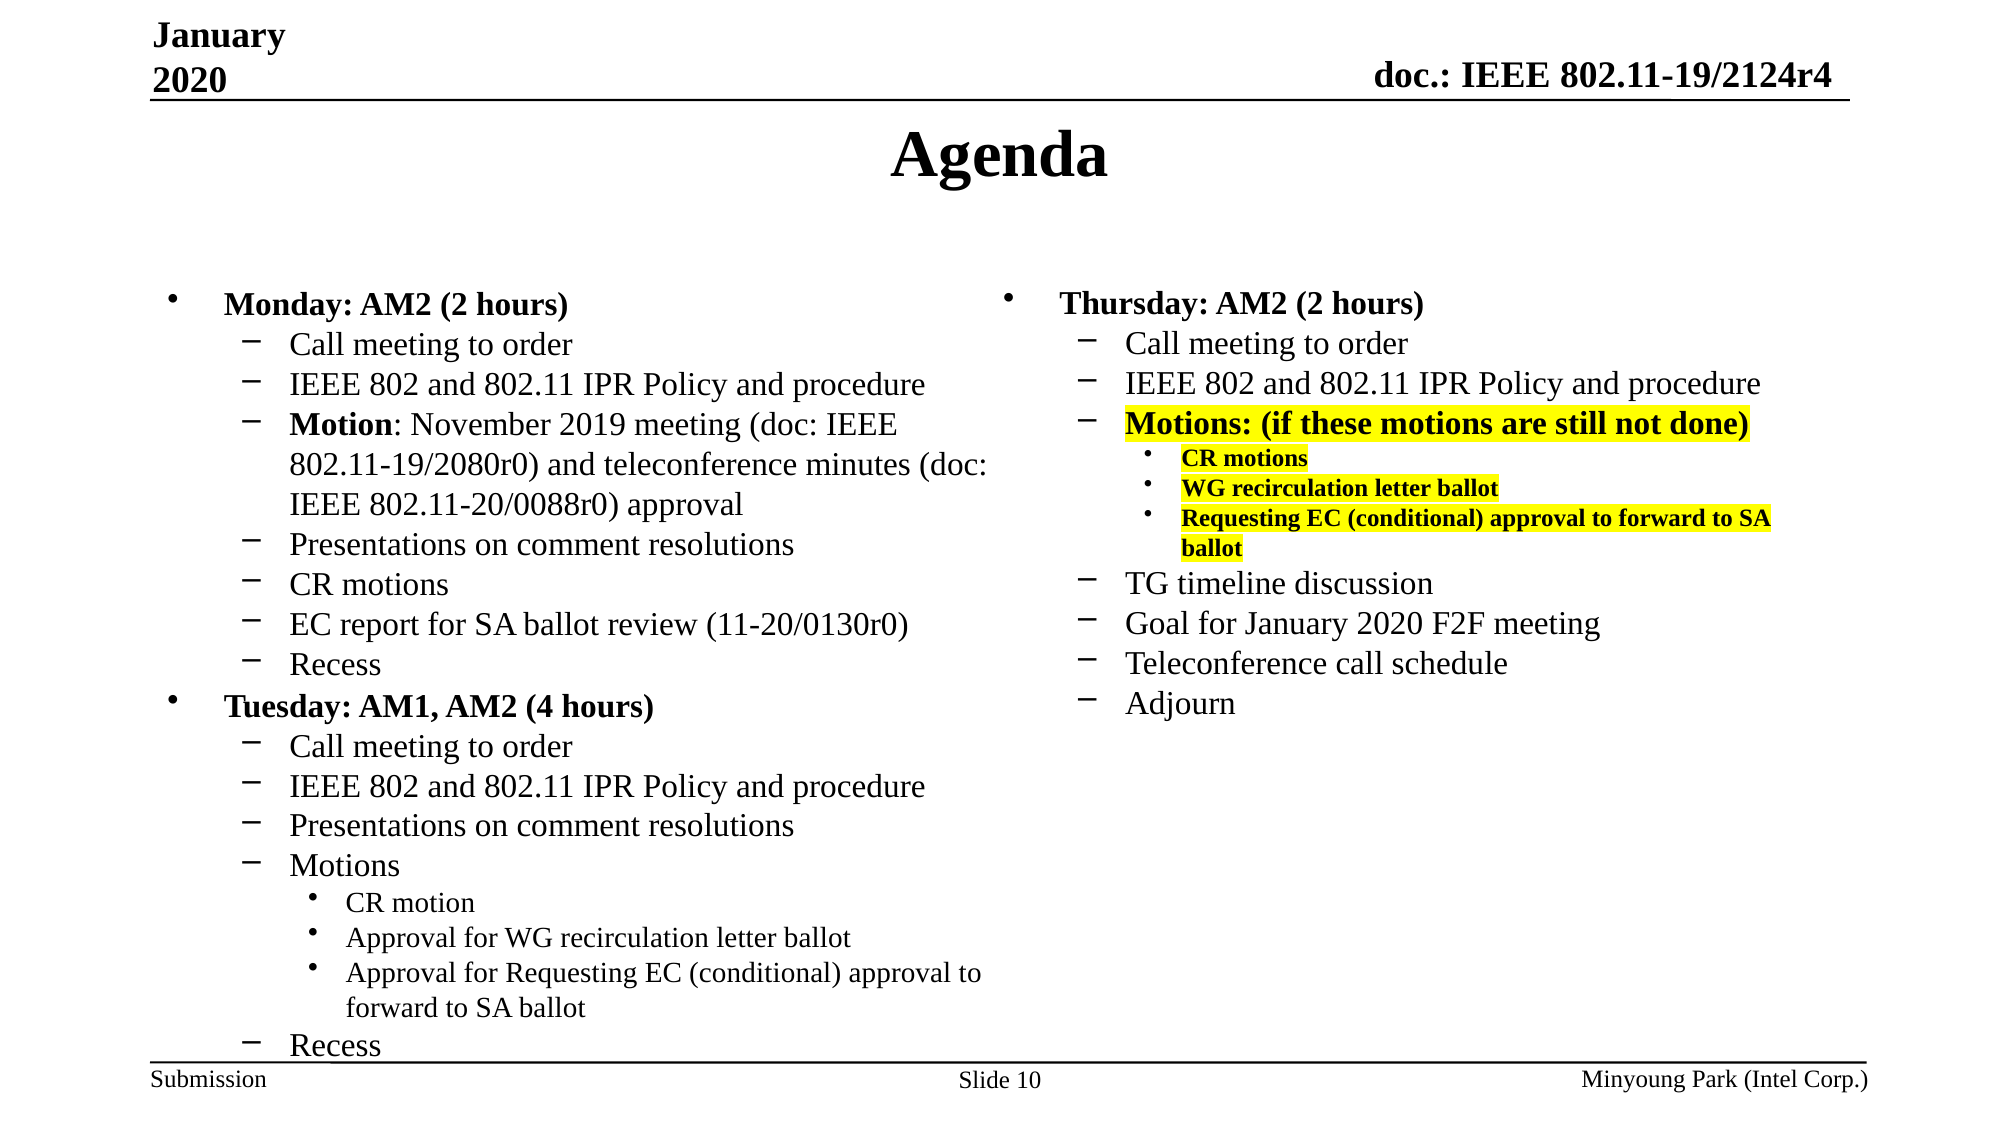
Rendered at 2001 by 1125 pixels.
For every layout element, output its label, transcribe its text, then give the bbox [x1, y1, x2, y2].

title Agenda [362, 99, 1638, 200]
slide_number Slide 10 [957, 1063, 1042, 1095]
list Thursday: AM2 (2 hours) Call meeting to order IEEE 802 and 802.11 IPR Policy and procedure Motions: (if these motions are still not done) CR motions WG recirculation letter ballot Requesting EC (conditional) approval to forward to SA ballot TG timeline discussion Goal for January 2020 F2F meeting Teleconference call schedule Adjourn [987, 274, 1838, 1063]
footer Minyoung Park (Intel Corp.) [1266, 1061, 1869, 1093]
list Monday: AM2 (2 hours) Call meeting to order IEEE 802 and 802.11 IPR Policy and procedure Motion: November 2019 meeting (doc: IEEE 802.11-19/2080r0) and teleconference minutes (doc: IEEE 802.11-20/0088r0) approval Presentations on comment resolutions CR motions EC report for SA ballot review (11-20/0130r0) Recess Tuesday: AM1, AM2 (4 hours) Call meeting to order IEEE 802 and 802.11 IPR Policy and procedure Presentations on comment resolutions Motions CR motion Approval for WG recirculation letter ballot Approval for Requesting EC (conditional) approval to forward to SA ballot Recess [152, 275, 987, 1064]
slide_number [152, 54, 347, 101]
